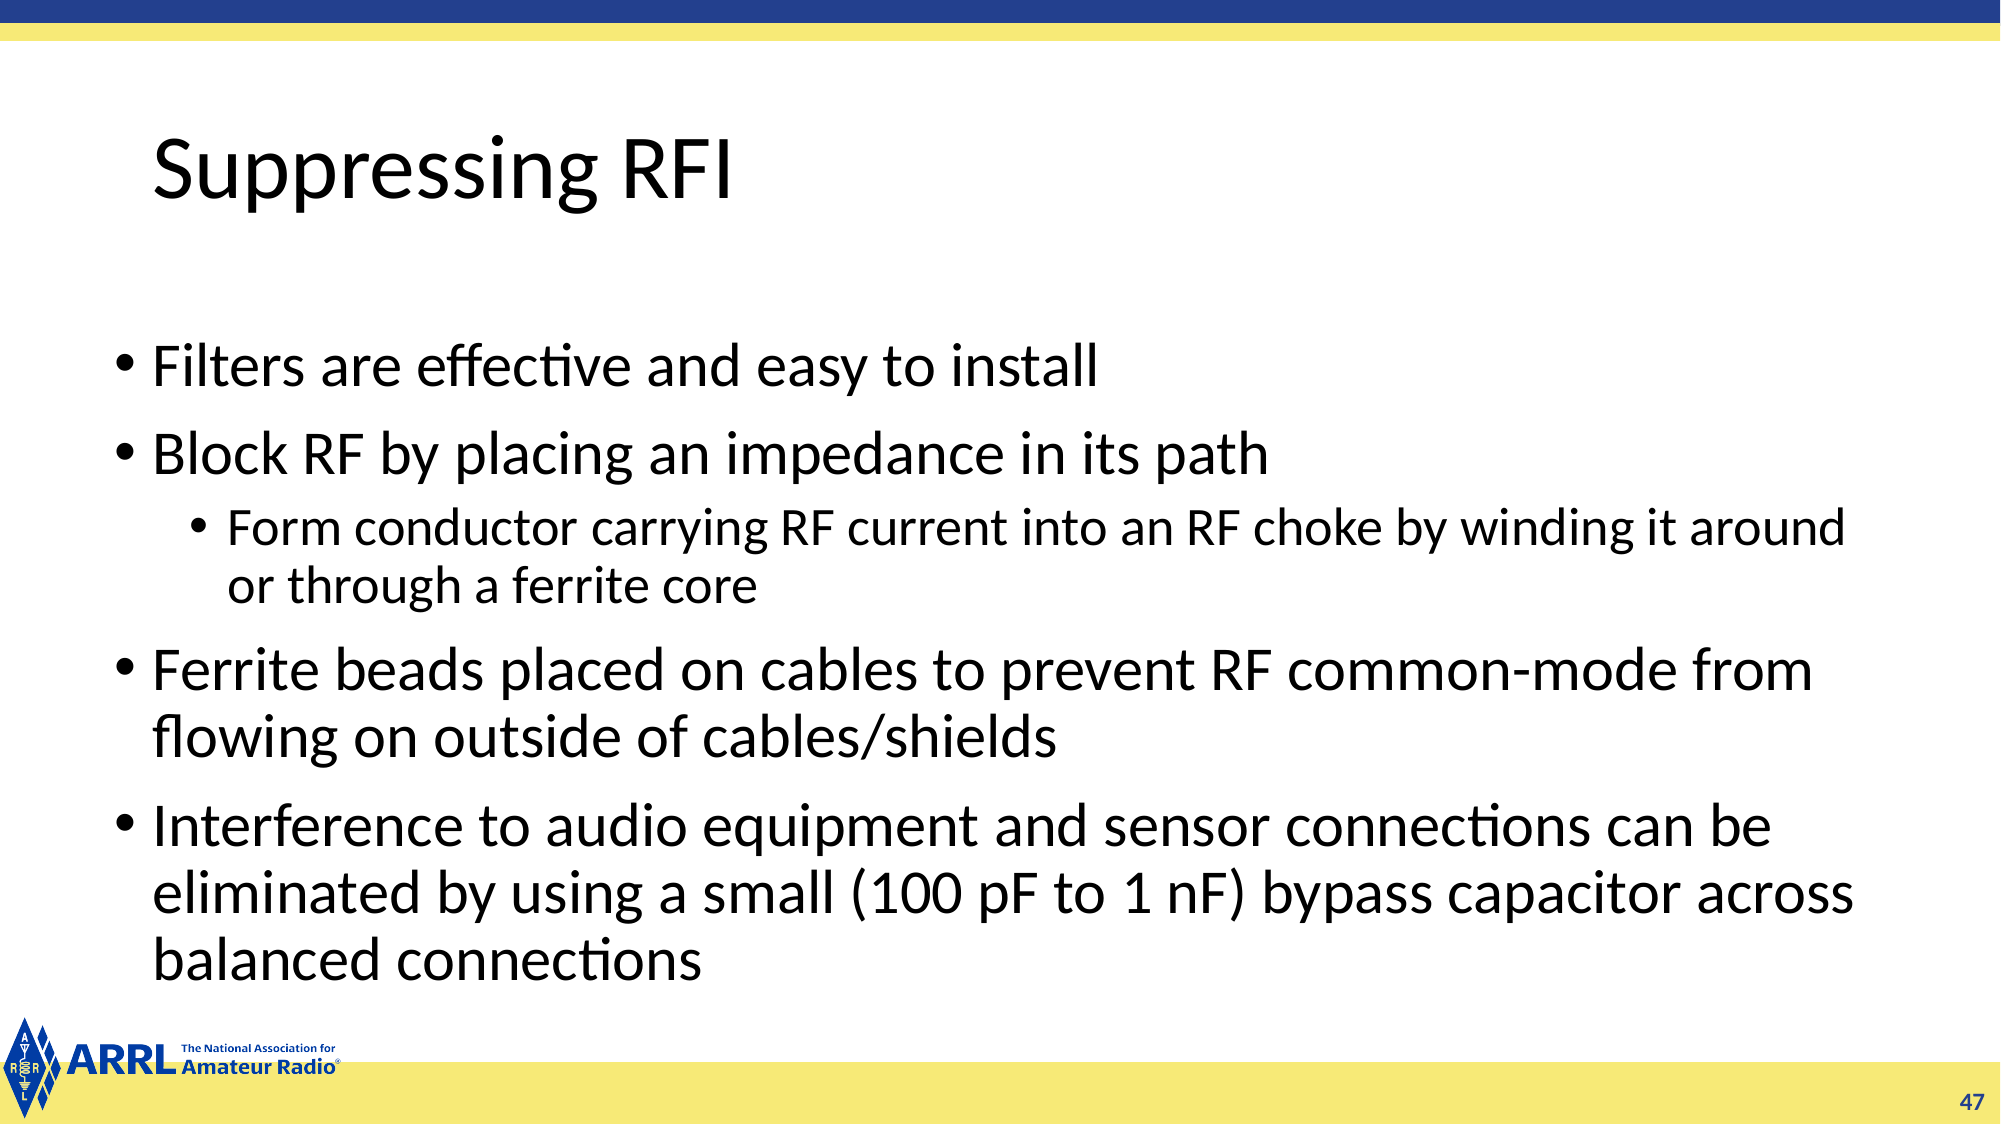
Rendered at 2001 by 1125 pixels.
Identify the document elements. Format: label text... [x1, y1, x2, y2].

title Suppressing RFI [137, 59, 1863, 278]
list Filters are effective and easy to install Block RF by placing an impedance in its path Form conductor carrying RF current into an RF choke by winding it around or through a ferrite core Ferrite beads placed on cables to prevent RF common-mode from flowing on outside of cables/shields Interference to audio equipment and sensor connections can be eliminated by using a small (100 pF to 1 nF) bypass capacitor across balanced connections [99, 324, 1900, 1075]
picture [1, 1015, 342, 1121]
